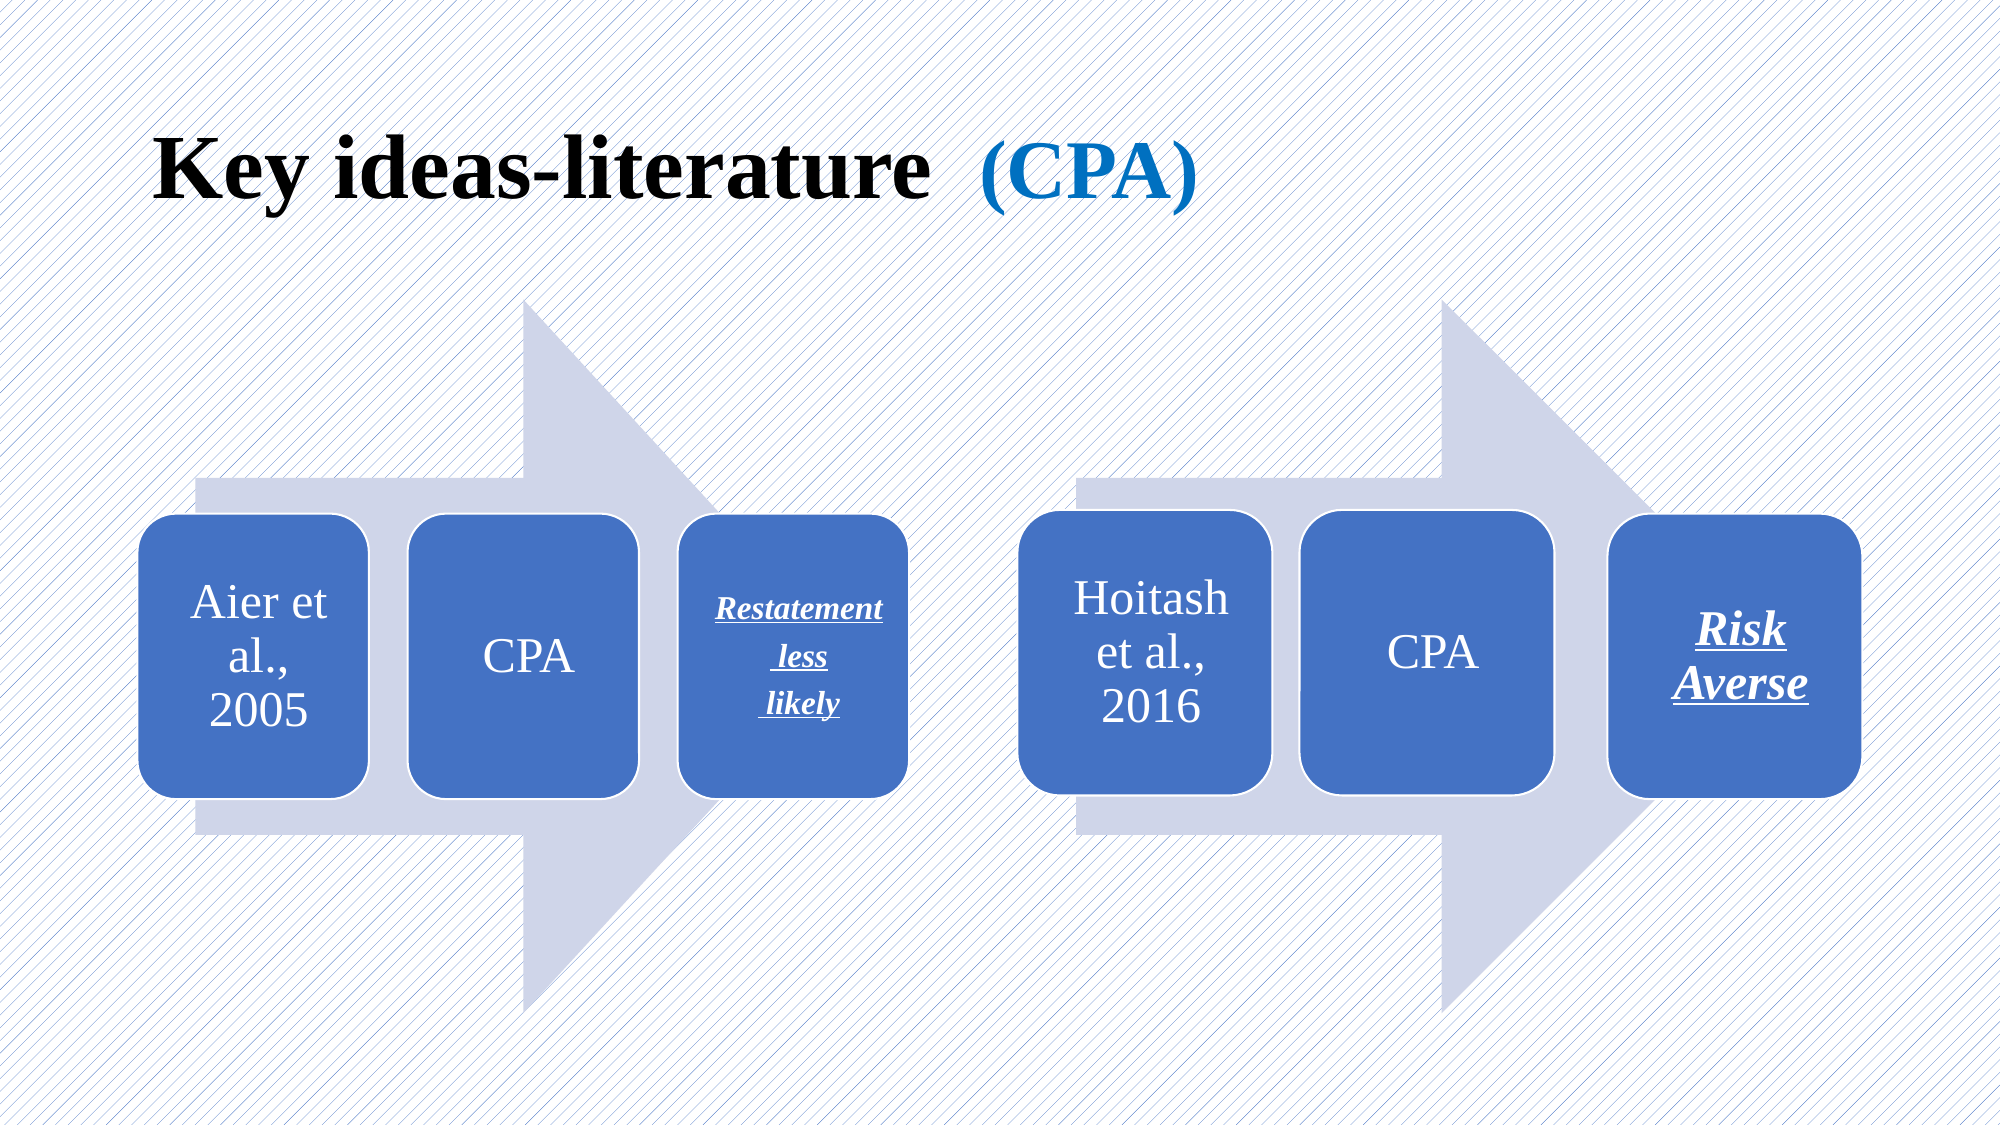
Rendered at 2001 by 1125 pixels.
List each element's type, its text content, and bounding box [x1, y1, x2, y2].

title Key ideas-literature (CPA) [137, 59, 1863, 278]
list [137, 299, 910, 1014]
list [1012, 299, 1863, 1014]
